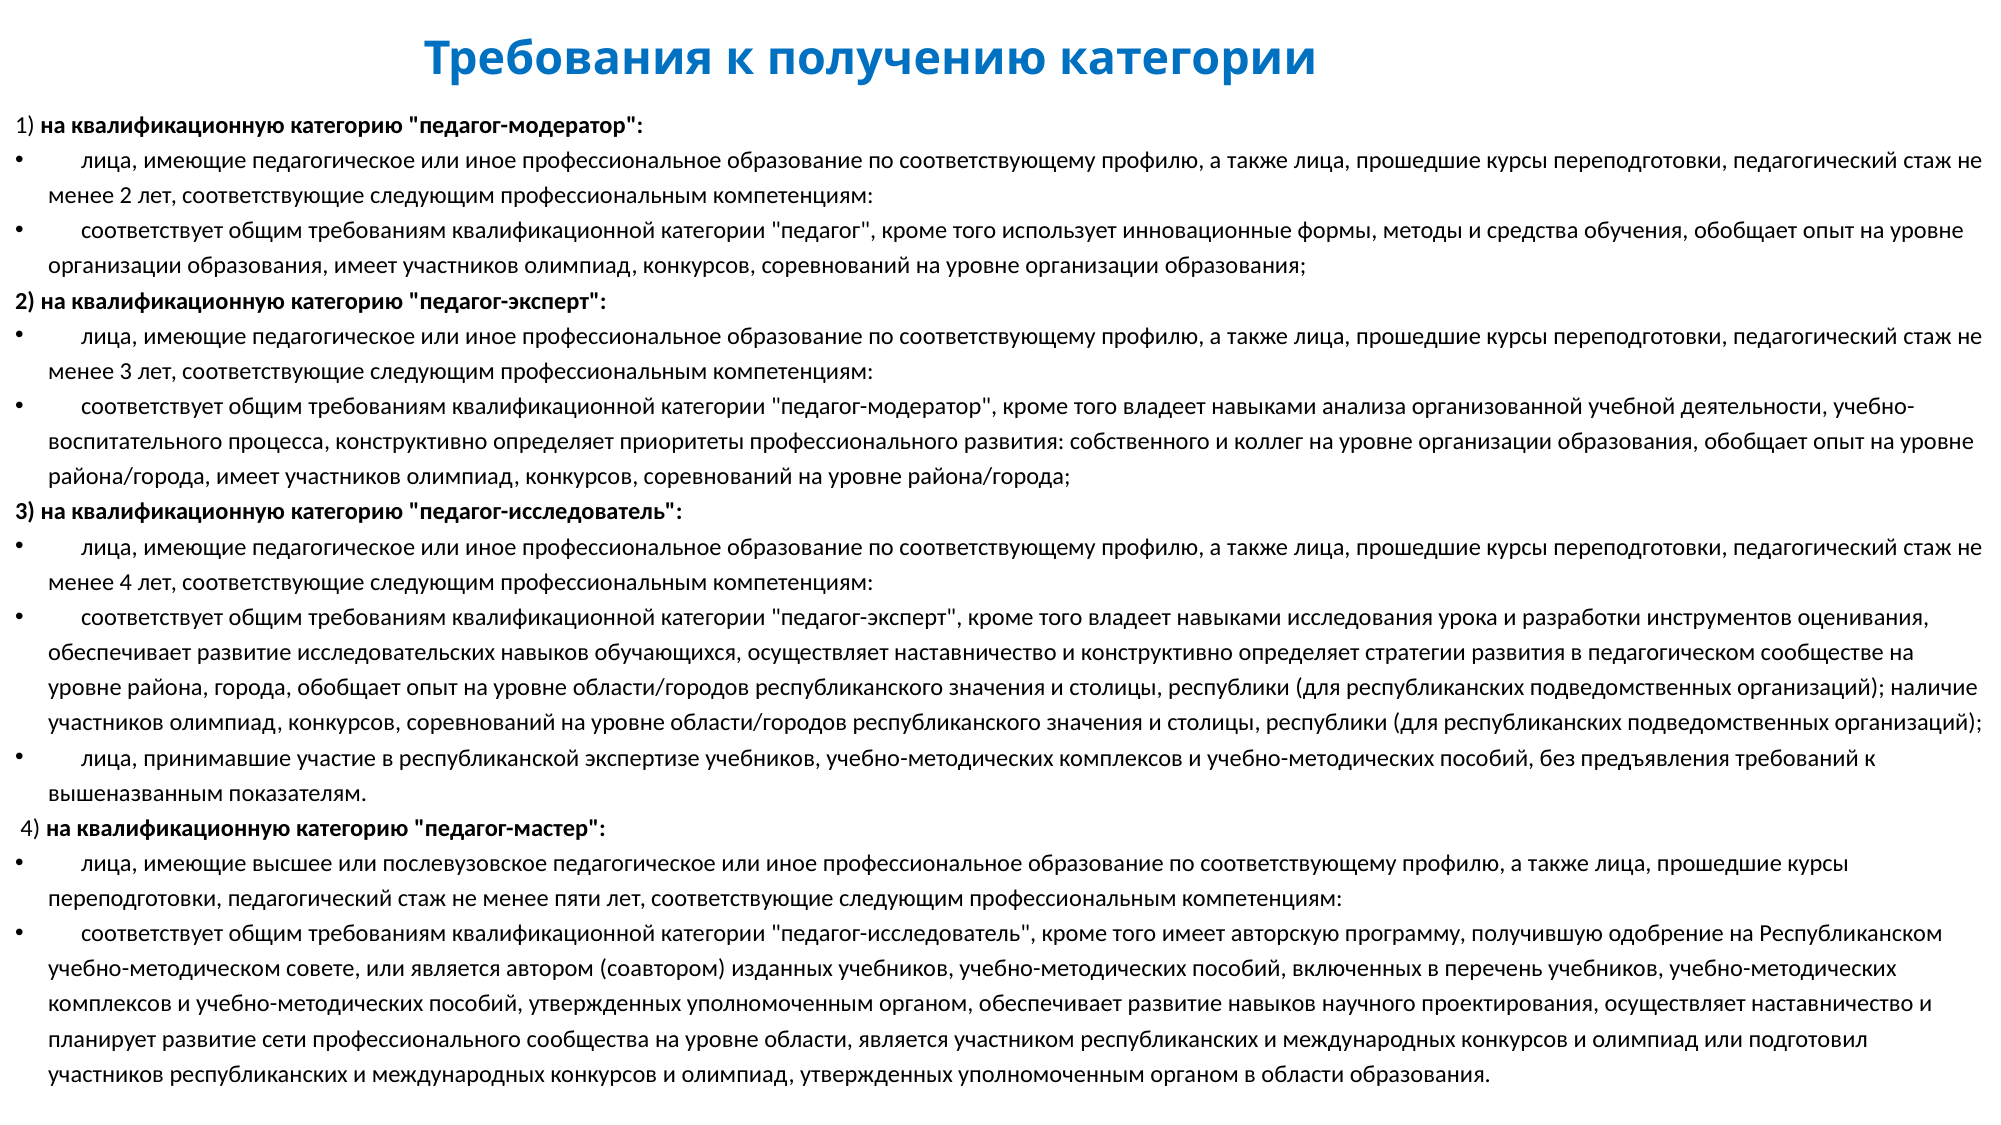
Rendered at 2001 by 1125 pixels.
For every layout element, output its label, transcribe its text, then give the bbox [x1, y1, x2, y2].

title Требования к получению категории [408, 26, 1878, 94]
list 1) на квалификационную категорию "педагог-модератор": лица, имеющие педагогическое или иное профессиональное образование по соответствующему профилю, а также лица, прошедшие курсы переподготовки, педагогический стаж не менее 2 лет, соответствующие следующим профессиональным компетенциям: соответствует общим требованиям квалификационной категории "педагог", кроме того использует инновационные формы, методы и средства обучения, обобщает опыт на уровне организации образования, имеет участников олимпиад, конкурсов, соревнований на уровне организации образования; 2) на квалификационную категорию "педагог-эксперт": лица, имеющие педагогическое или иное профессиональное образование по соответствующему профилю, а также лица, прошедшие курсы переподготовки, педагогический стаж не менее 3 лет, соответствующие следующим профессиональным компетенциям: соответствует общим требованиям квалификационной категории "педагог-модератор", кроме того владеет навыками анализа организованной учебной деятельности, учебно-воспитательного процесса, конструктивно определяет приоритеты профессионального развития: собственного и коллег на уровне организации образования, обобщает опыт на уровне района/города, имеет участников олимпиад, конкурсов, соревнований на уровне района/города; 3) на квалификационную категорию "педагог-исследователь": лица, имеющие педагогическое или иное профессиональное образование по соответствующему профилю, а также лица, прошедшие курсы переподготовки, педагогический стаж не менее 4 лет, соответствующие следующим профессиональным компетенциям: соответствует общим требованиям квалификационной категории "педагог-эксперт", кроме того владеет навыками исследования урока и разработки инструментов оценивания, обеспечивает развитие исследовательских навыков обучающихся, осуществляет наставничество и конструктивно определяет стратегии развития в педагогическом сообществе на уровне района, города, обобщает опыт на уровне области/городов республиканского значения и столицы, республики (для республиканских подведомственных организаций); наличие участников олимпиад, конкурсов, соревнований на уровне области/городов республиканского значения и столицы, республики (для республиканских подведомственных организаций); лица, принимавшие участие в республиканской экспертизе учебников, учебно-методических комплексов и учебно-методических пособий, без предъявления требований к вышеназванным показателям. 4) на квалификационную категорию "педагог-мастер": лица, имеющие высшее или послевузовское педагогическое или иное профессиональное образование по соответствующему профилю, а также лица, прошедшие курсы переподготовки, педагогический стаж не менее пяти лет, соответствующие следующим профессиональным компетенциям: соответствует общим требованиям квалификационной категории "педагог-исследователь", кроме того имеет авторскую программу, получившую одобрение на Республиканском учебно-методическом совете, или является автором (соавтором) изданных учебников, учебно-методических пособий, включенных в перечень учебников, учебно-методических комплексов и учебно-методических пособий, утвержденных уполномоченным органом, обеспечивает развитие навыков научного проектирования, осуществляет наставничество и планирует развитие сети профессионального сообщества на уровне области, является участником республиканских и международных конкурсов и олимпиад или подготовил участников республиканских и международных конкурсов и олимпиад, утвержденных уполномоченным органом в области образования. [0, 95, 2000, 1125]
